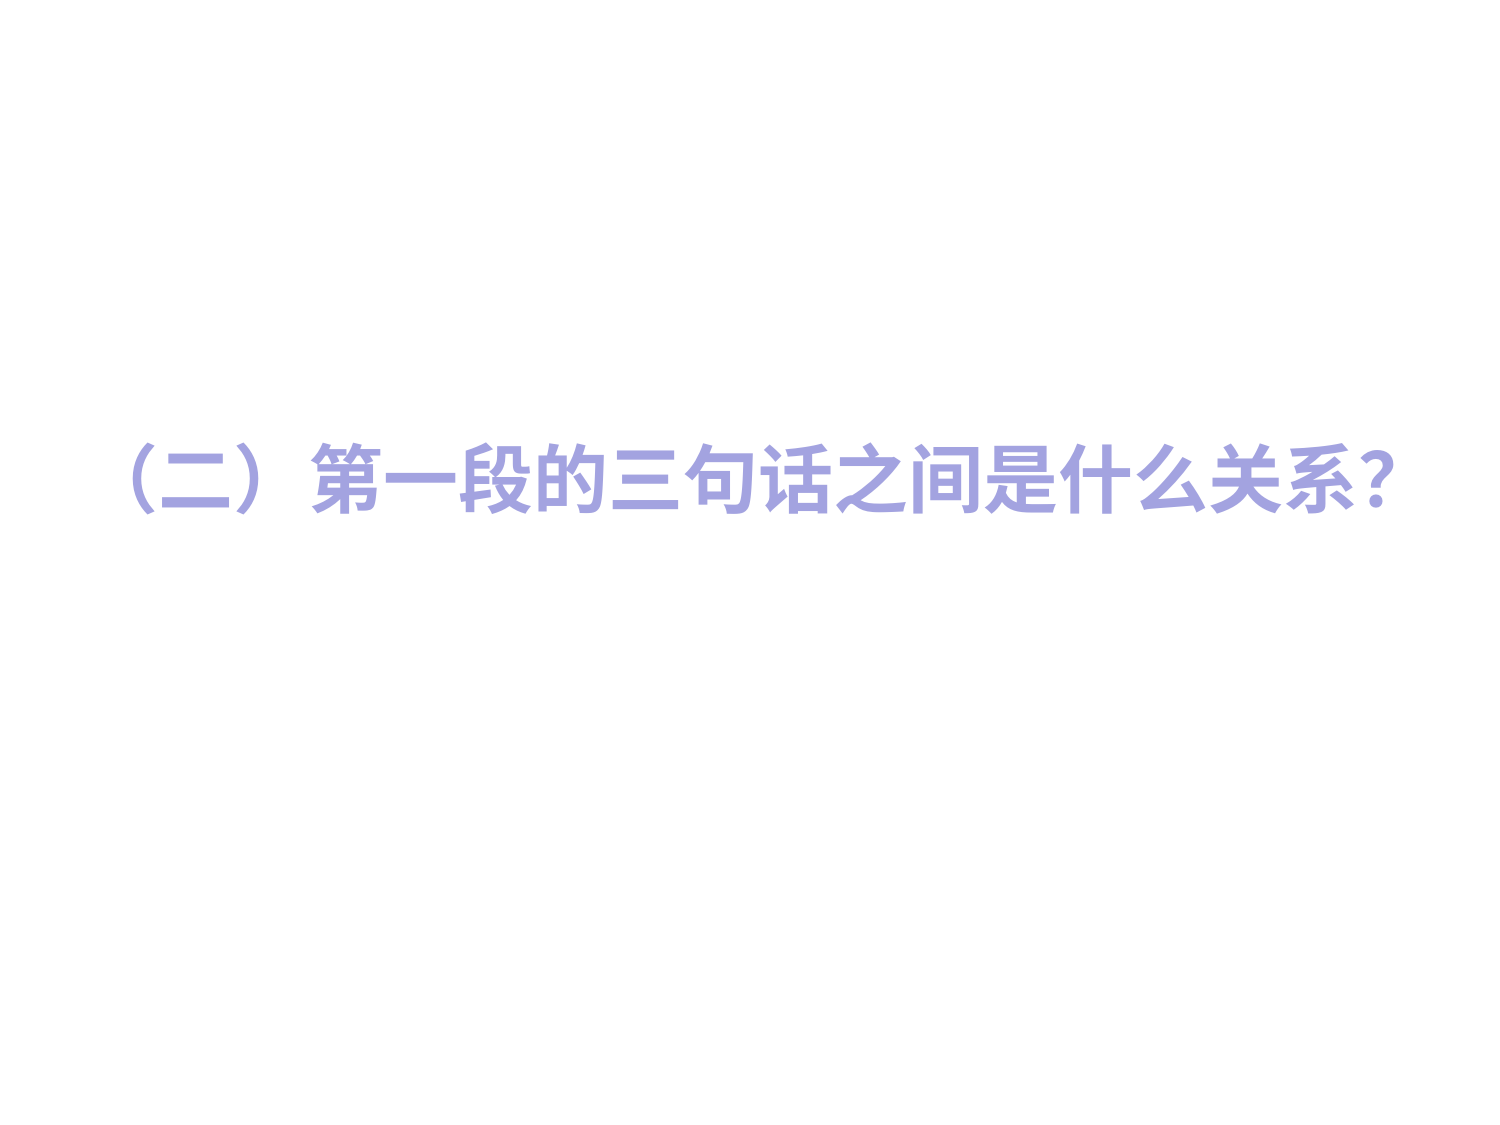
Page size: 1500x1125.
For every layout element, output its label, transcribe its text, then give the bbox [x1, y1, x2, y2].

text_box （二）第一段的三句话之间是什么关系？ [68, 424, 1452, 530]
